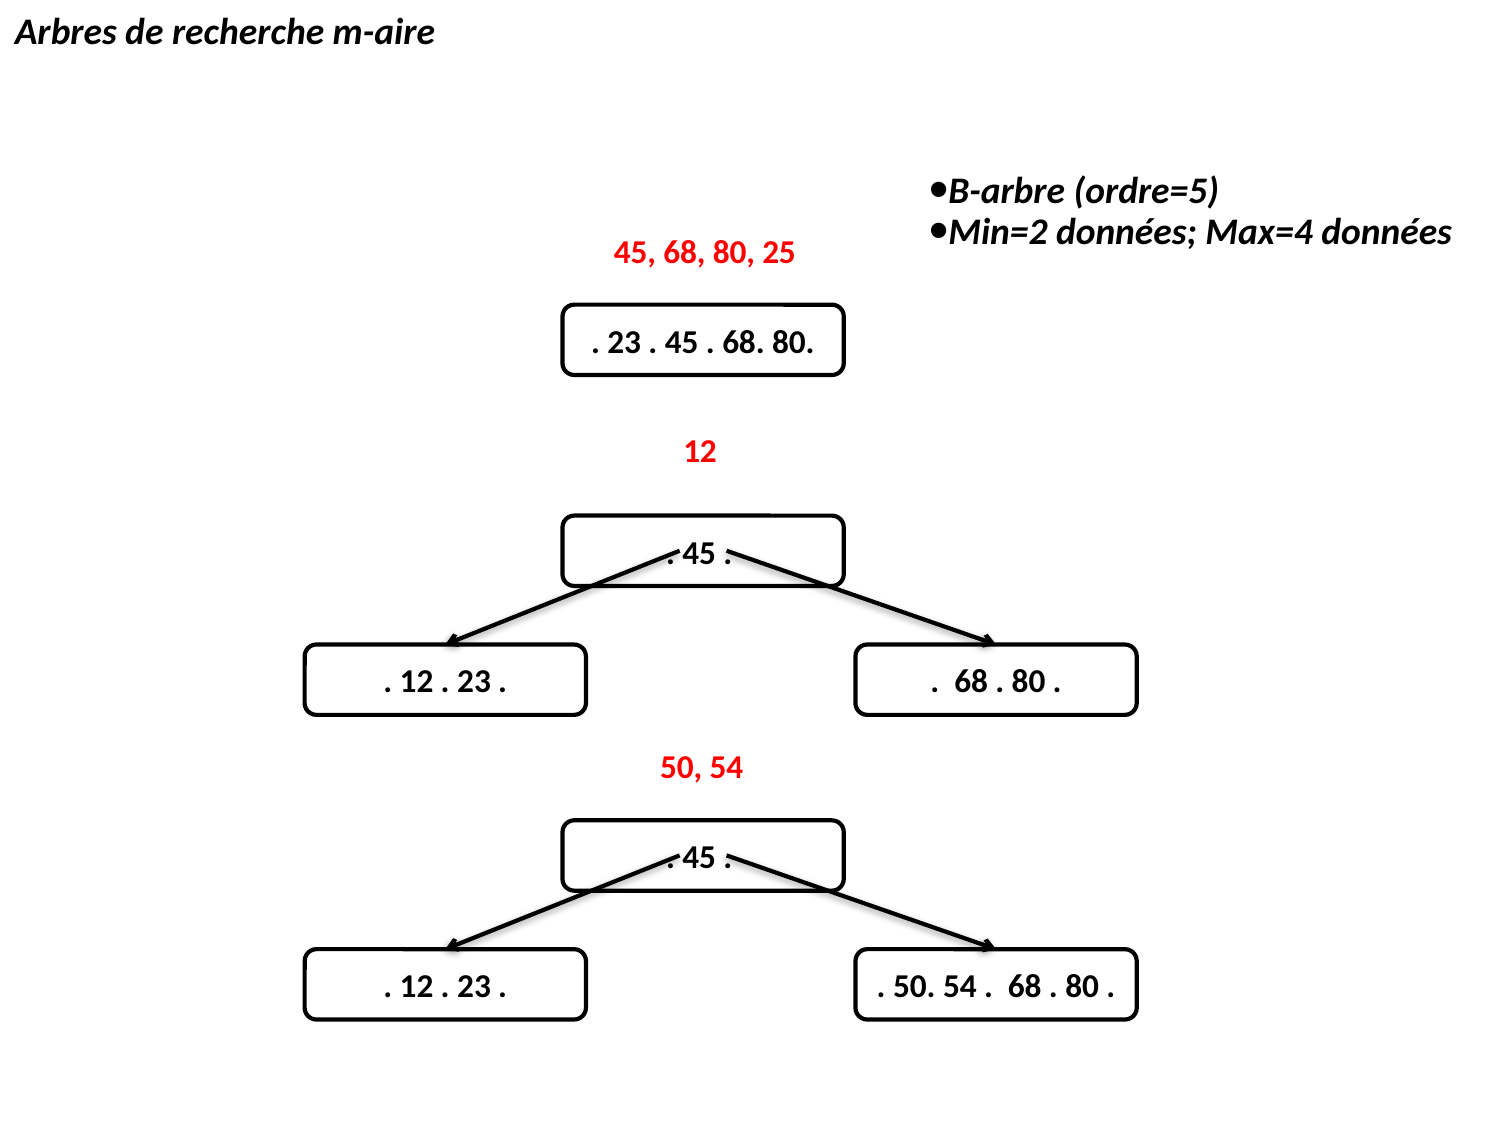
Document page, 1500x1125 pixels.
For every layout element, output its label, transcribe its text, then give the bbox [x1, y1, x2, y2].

text_box . 12 . 23 . [302, 642, 589, 717]
text_box . 50. 54 . 68 . 80 . [853, 947, 1139, 1022]
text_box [726, 855, 997, 950]
text_box . 45 . [560, 513, 846, 589]
text_box 50, 54 [645, 738, 759, 793]
text_box . 12 . 23 . [302, 947, 589, 1022]
text_box . 45 . [560, 818, 846, 893]
text_box . 23 . 45 . 68. 80. [560, 302, 846, 378]
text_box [445, 550, 680, 645]
text_box Arbres de recherche m-aire [0, 0, 516, 60]
text_box B-arbre (ordre=5) Min=2 données; Max=4 données [913, 163, 1500, 260]
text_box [726, 550, 997, 645]
text_box 45, 68, 80, 25 [599, 222, 811, 278]
text_box . 68 . 80 . [853, 642, 1139, 717]
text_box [445, 855, 680, 950]
text_box 12 [668, 421, 732, 477]
